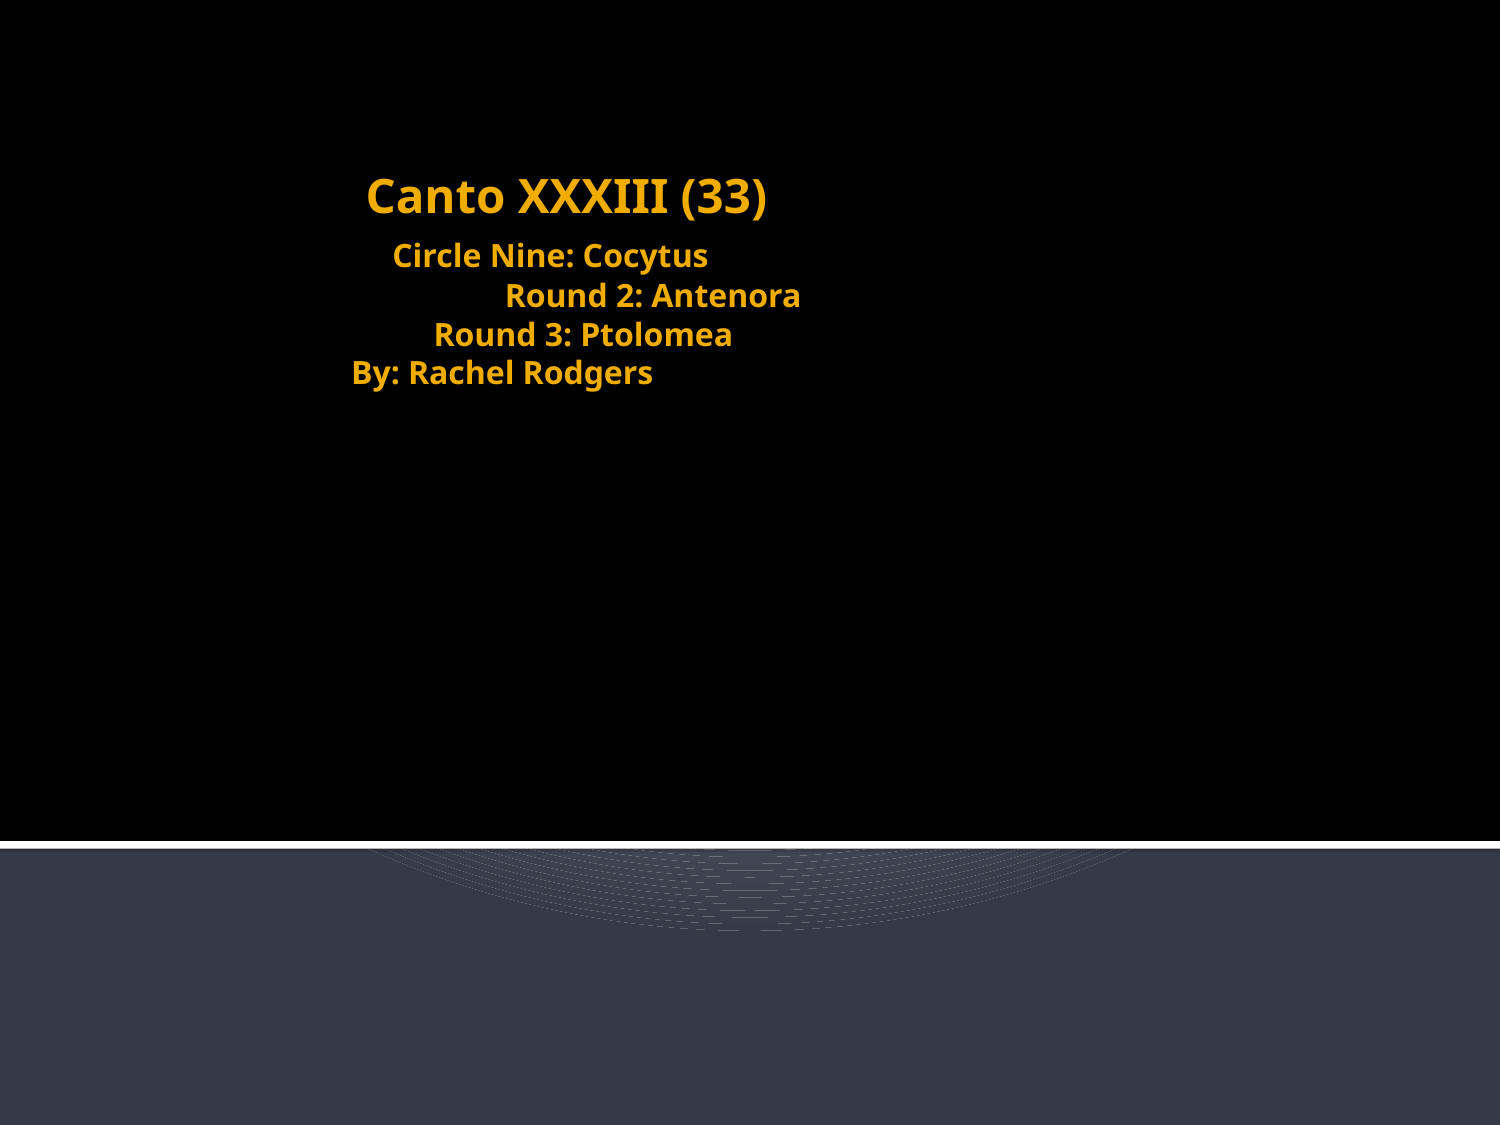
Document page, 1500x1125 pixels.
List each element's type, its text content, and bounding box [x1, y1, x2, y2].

title Canto XXXIII (33) Circle Nine: Cocytus Round 2: Antenora Round 3: Ptolomea By: Rachel Rodgers [85, 157, 1411, 551]
